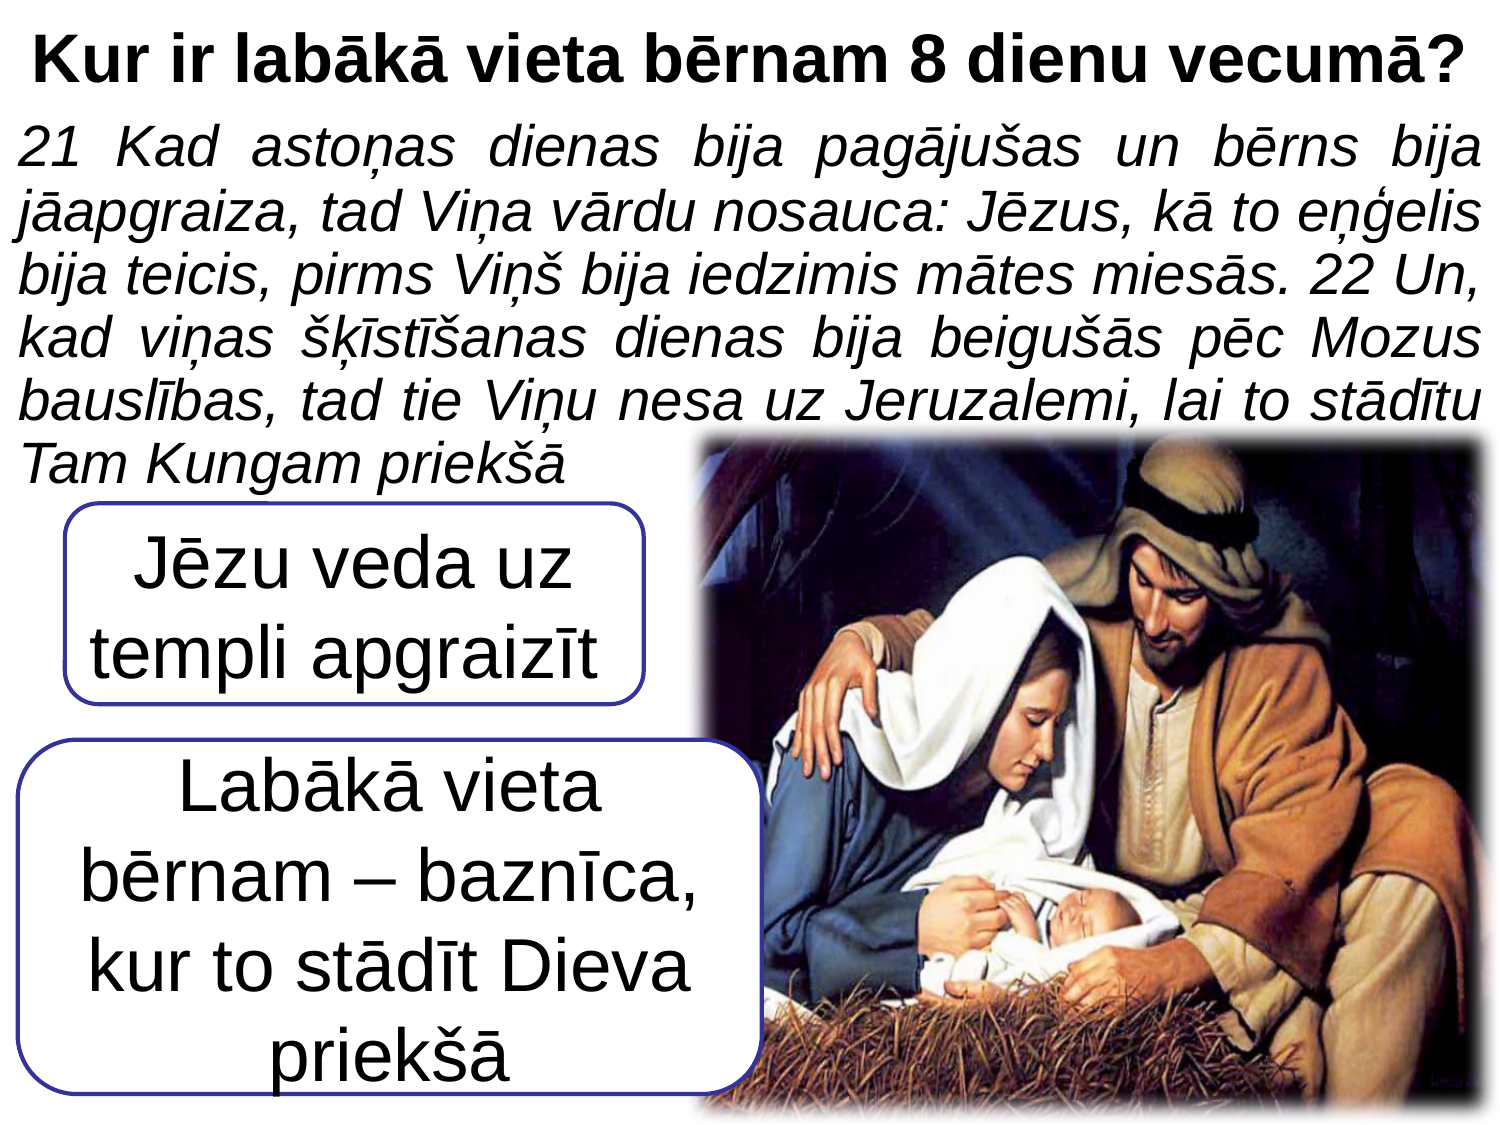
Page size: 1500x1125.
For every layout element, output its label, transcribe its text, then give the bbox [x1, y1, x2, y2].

text_box [25, 109, 463, 147]
text_box Labākā vieta bērnam – baznīca, kur to stādīt Dieva priekšā [15, 737, 680, 1097]
list 21 Kad astoņas dienas bija pagājušas un bērns bija jāapgraiza, tad Viņa vārdu nosauca: Jēzus, kā to eņģelis bija teicis, pirms Viņš bija iedzimis mātes miesās. 22 Un, kad viņas šķīstīšanas dienas bija beigušās pēc Mozus bauslības, tad tie Viņu nesa uz Jeruzalemi, lai to stādītu Tam Kungam priekšā [0, 109, 1500, 280]
text_box Jēzu veda uz templi apgraizīt [62, 501, 646, 707]
picture [685, 420, 1500, 1125]
title Kur ir labākā vieta bērnam 8 dienu vecumā? [0, 0, 1500, 109]
